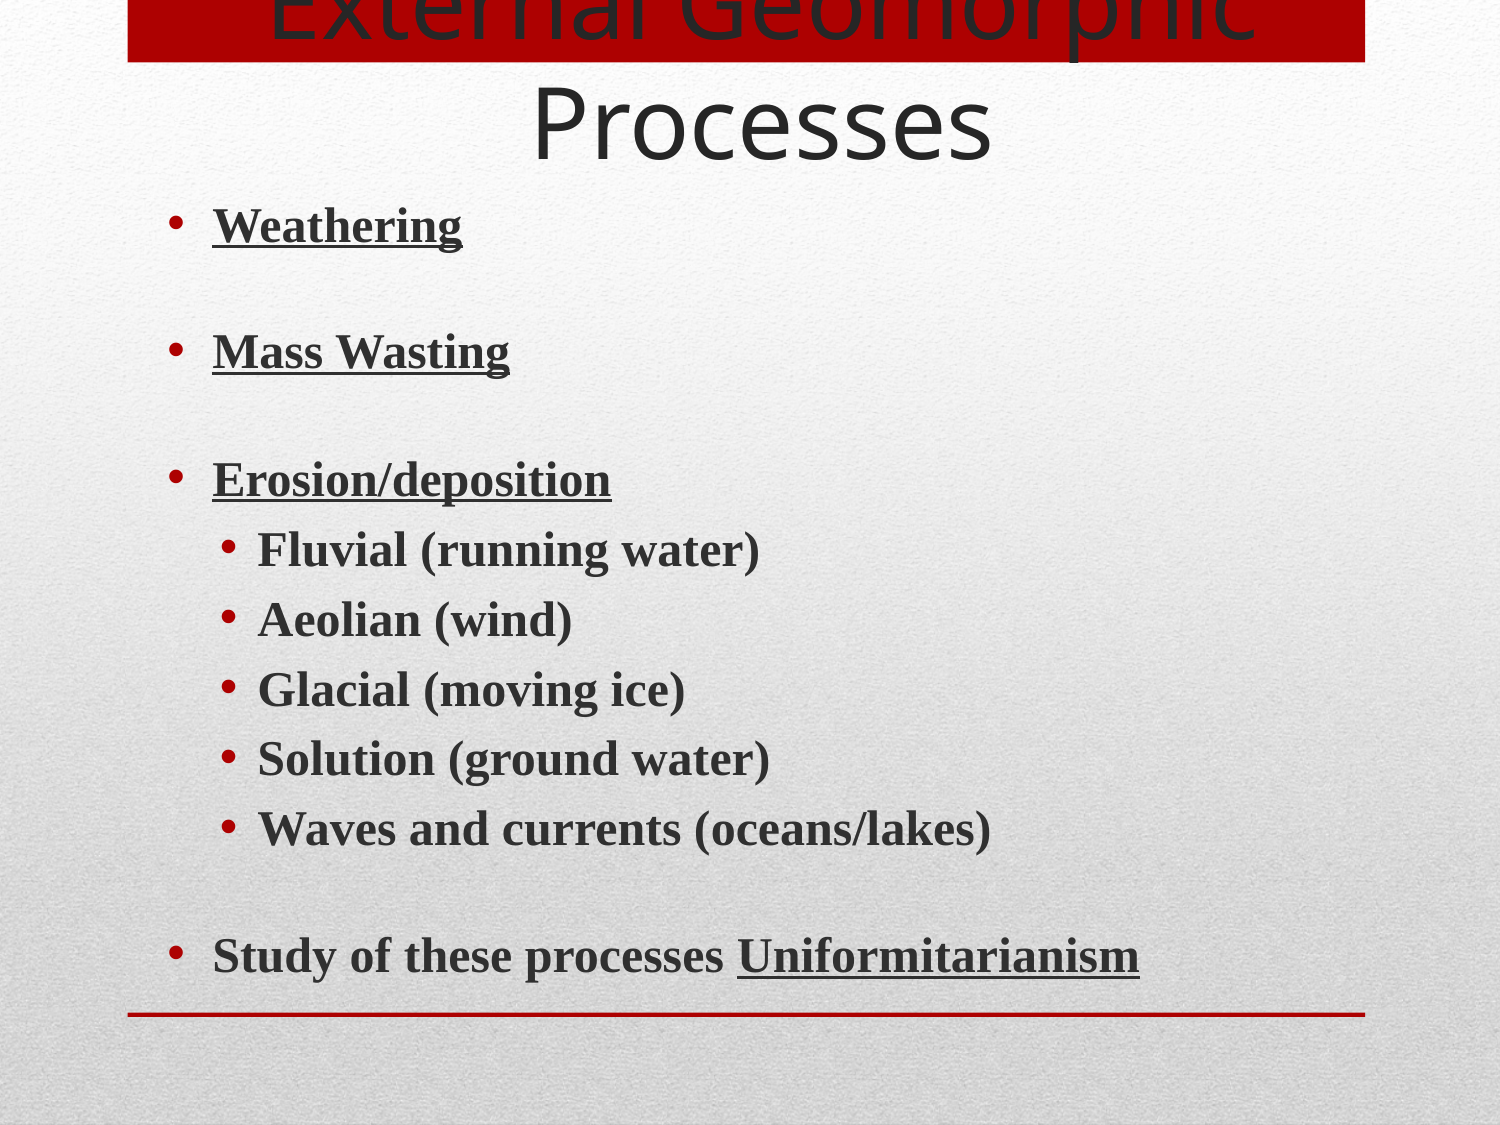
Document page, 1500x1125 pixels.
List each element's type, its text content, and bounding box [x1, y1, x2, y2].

list Weathering Mass Wasting Erosion/deposition Fluvial (running water) Aeolian (wind) Glacial (moving ice) Solution (ground water) Waves and currents (oceans/lakes) Study of these processes Uniformitarianism [99, 174, 1388, 1000]
title External Geomorphic Processes [62, 0, 1463, 188]
